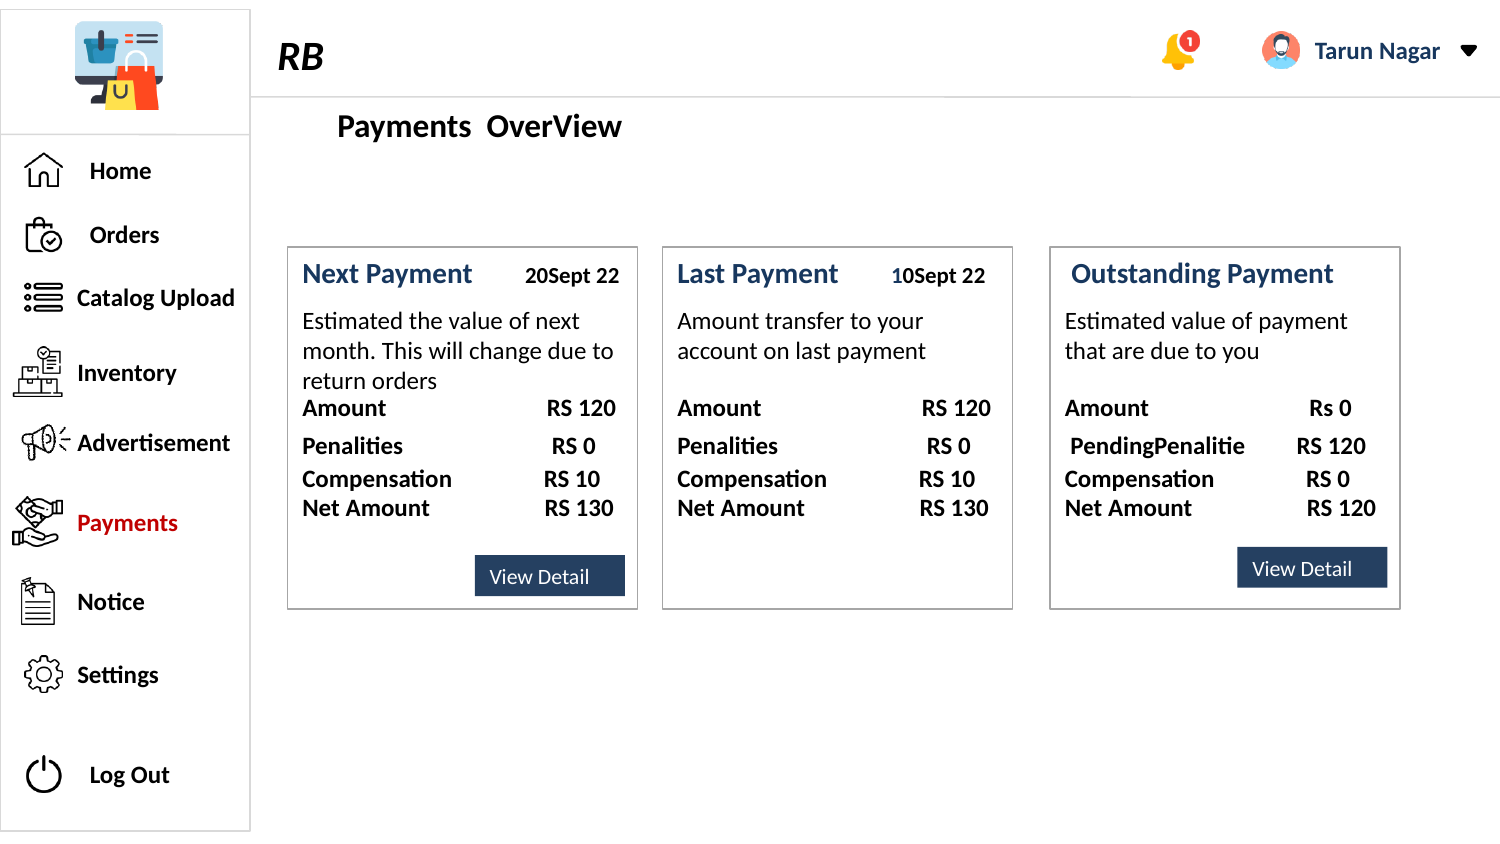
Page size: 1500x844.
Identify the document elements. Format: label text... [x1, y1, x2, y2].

text_box Inventory [65, 349, 238, 394]
text_box Notice [65, 578, 238, 623]
text_box [0, 7, 252, 833]
picture [24, 655, 63, 694]
text_box Compensation RS 10 [287, 454, 638, 484]
text_box [660, 245, 1015, 611]
text_box Outstanding Payment [1050, 246, 1400, 296]
text_box Advertisement [69, 418, 263, 464]
picture [13, 410, 68, 474]
picture [1262, 30, 1301, 69]
text_box Amount transfer to your account on last payment [662, 296, 1013, 372]
text_box Home [74, 146, 225, 192]
text_box Orders [74, 211, 225, 257]
picture [12, 575, 63, 627]
text_box Next Payment 20Sept 22 [287, 246, 638, 296]
picture [1162, 30, 1201, 70]
text_box Payments [65, 499, 238, 544]
picture [12, 496, 63, 548]
picture [24, 277, 63, 316]
picture [74, 21, 163, 110]
text_box Amount RS 120 [287, 384, 638, 421]
text_box Net Amount RS 120 [1050, 484, 1400, 530]
text_box Estimated value of payment that are due to you [1050, 296, 1400, 372]
picture [24, 150, 63, 189]
text_box Payments OverView [262, 107, 650, 152]
text_box Net Amount RS 130 [662, 484, 1013, 530]
text_box Penalities RS 0 [662, 421, 1013, 454]
text_box View Detail [474, 555, 625, 597]
text_box Amount RS 120 [662, 384, 1013, 421]
text_box Compensation RS 10 [662, 454, 1013, 484]
picture [24, 755, 63, 794]
text_box Compensation RS 0 [1050, 454, 1400, 484]
text_box Log Out [75, 751, 250, 797]
text_box Catalog Upload [62, 274, 275, 319]
text_box Last Payment 10Sept 22 [662, 246, 1013, 296]
text_box Settings [62, 651, 238, 697]
text_box PendingPenalitie RS 120 [1050, 421, 1400, 454]
picture [24, 215, 63, 254]
text_box [285, 245, 640, 611]
picture [12, 346, 63, 398]
text_box Penalities RS 0 [287, 421, 638, 454]
text_box View Detail [1237, 546, 1388, 588]
text_box [1048, 245, 1402, 611]
text_box Net Amount RS 130 [287, 484, 638, 530]
text_box Estimated the value of next month. This will change due to return orders [287, 296, 638, 384]
text_box [1460, 44, 1477, 57]
text_box RB [262, 21, 375, 87]
text_box Tarun Nagar [1299, 27, 1475, 72]
text_box Amount Rs 0 [1050, 384, 1400, 421]
